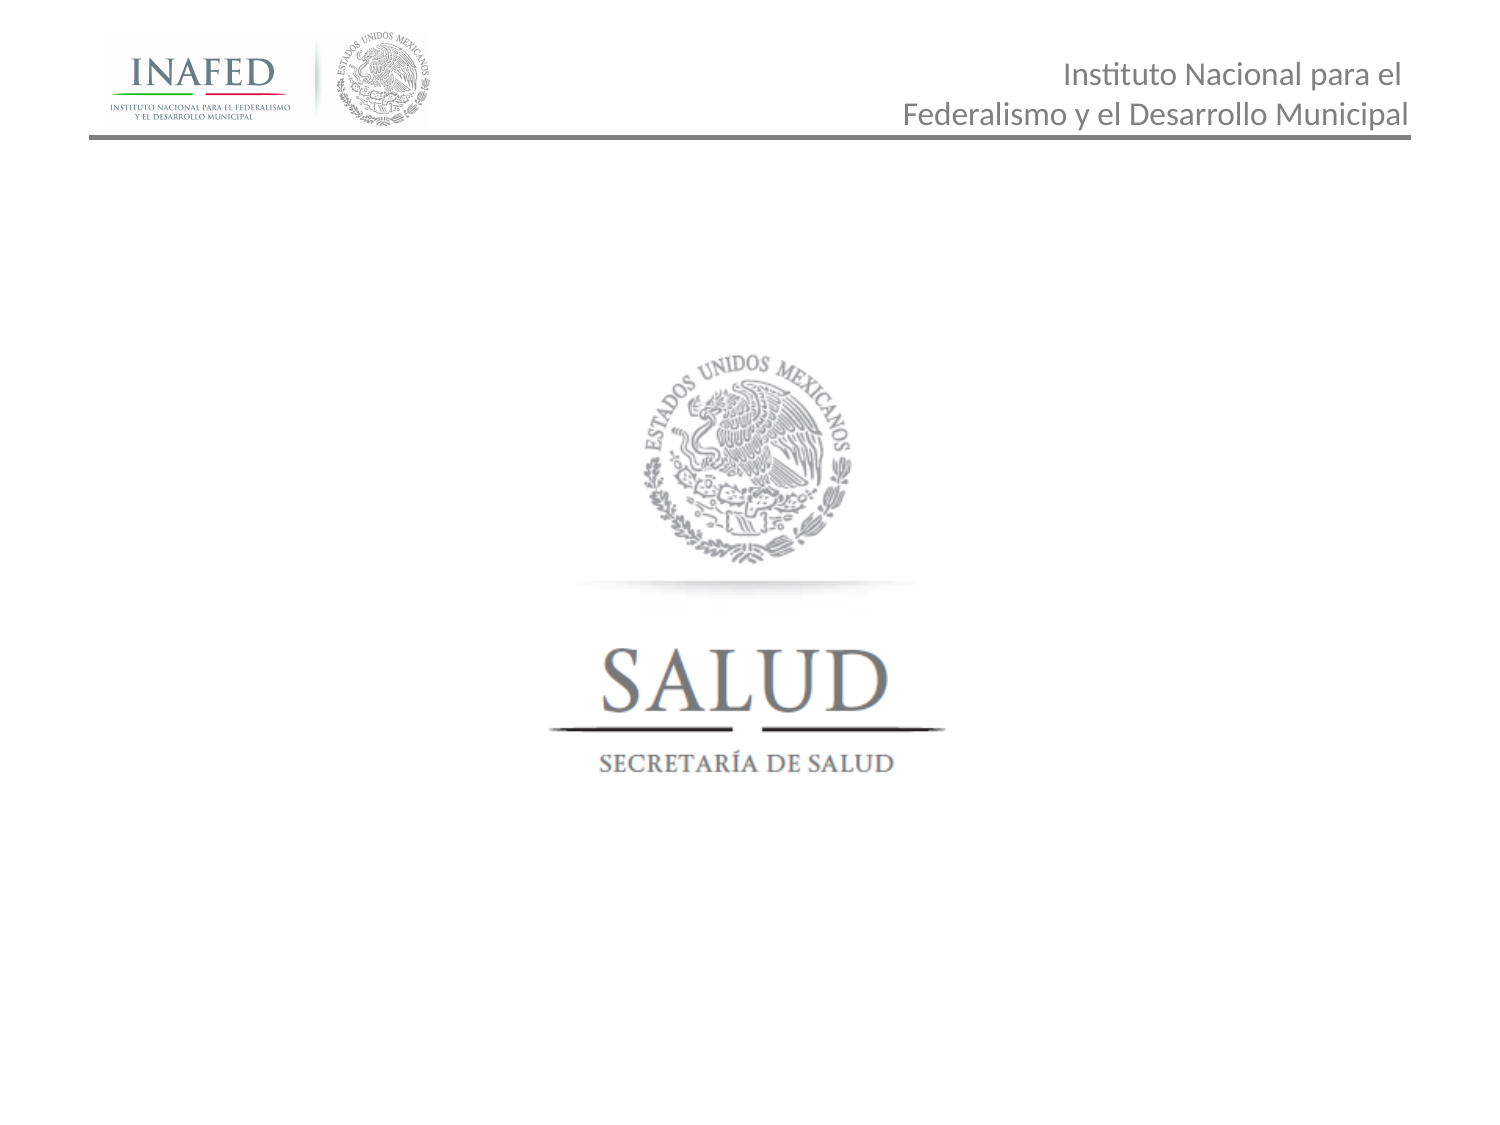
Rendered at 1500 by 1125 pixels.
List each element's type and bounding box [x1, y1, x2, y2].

picture [521, 334, 979, 791]
picture [110, 30, 430, 128]
